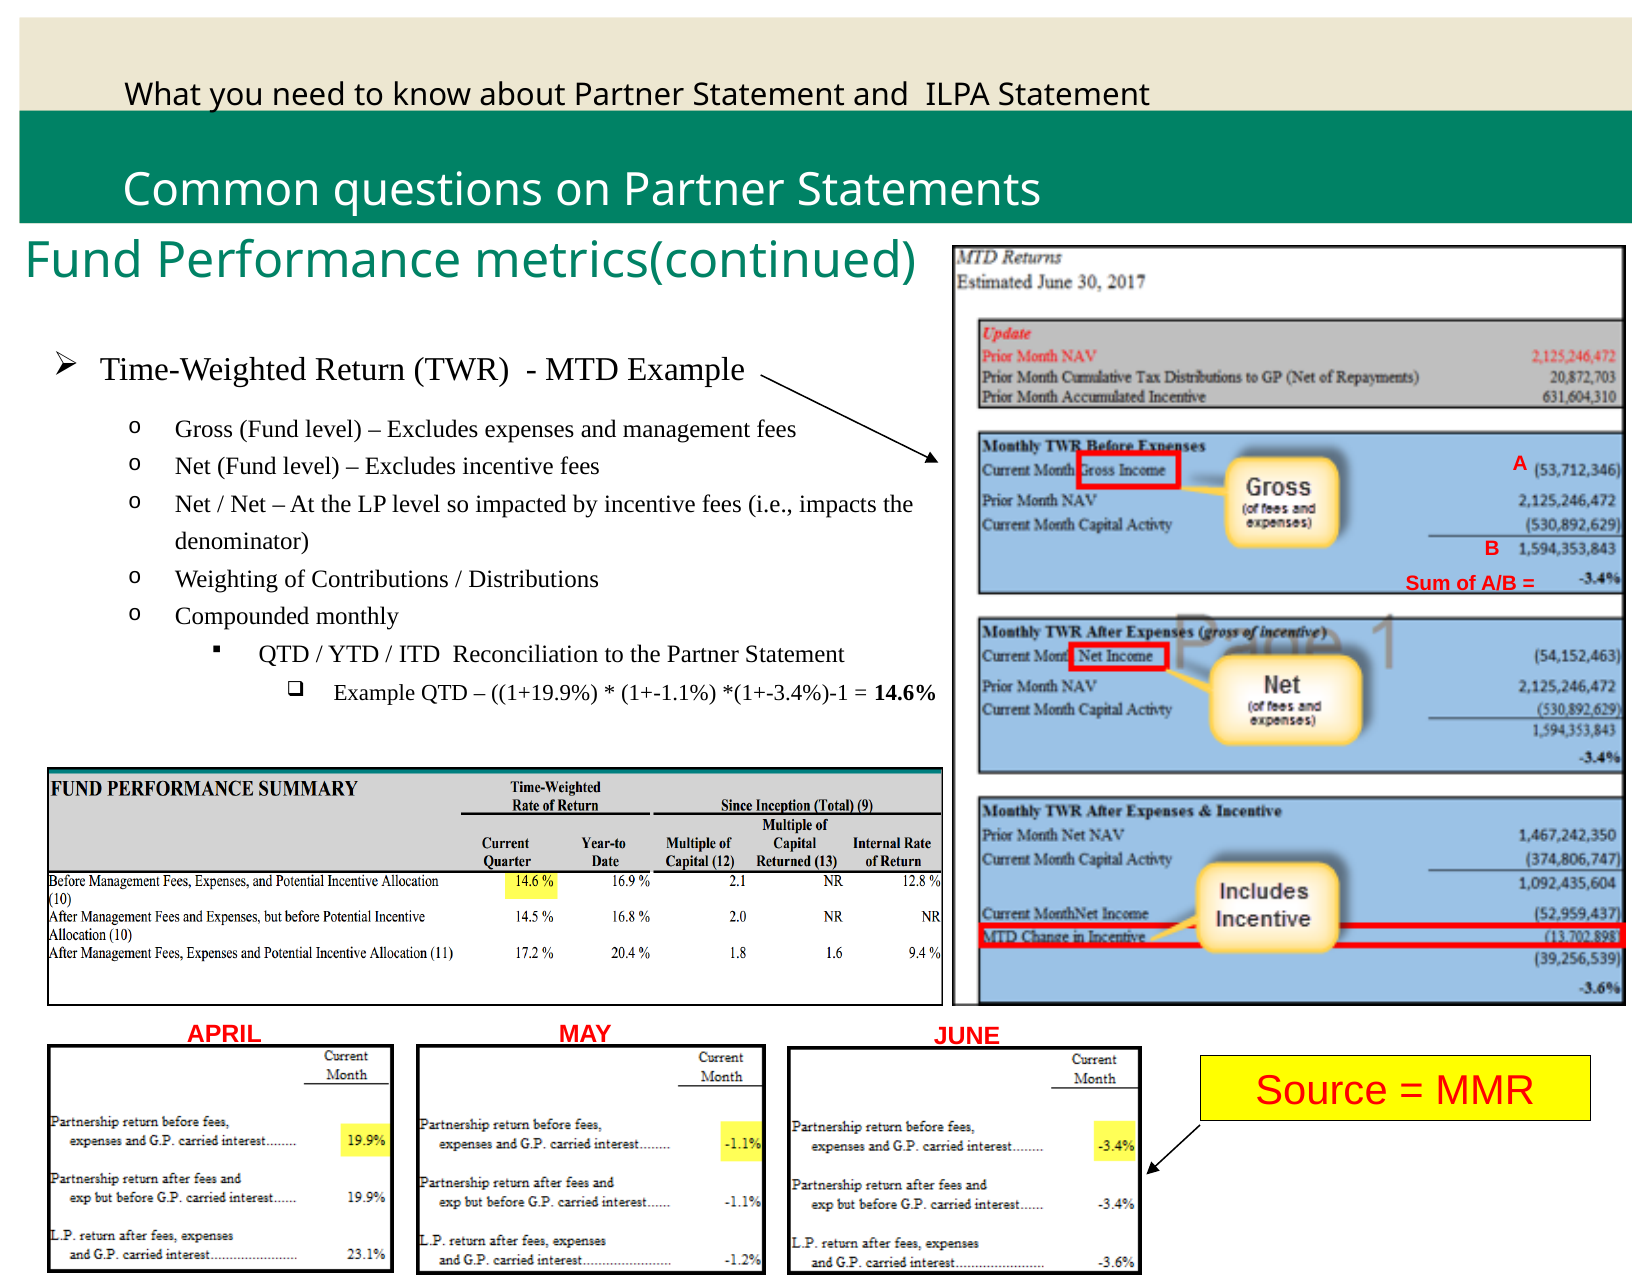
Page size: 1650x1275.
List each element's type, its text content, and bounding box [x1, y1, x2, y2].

picture [47, 1043, 394, 1273]
title Common questions on Partner Statements [105, 142, 1591, 231]
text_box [1146, 1124, 1201, 1175]
picture [47, 767, 943, 1006]
picture [787, 1046, 1142, 1275]
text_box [760, 374, 939, 463]
text_box MAY [409, 1015, 761, 1056]
text_box APRIL [55, 1015, 394, 1043]
picture [415, 1043, 766, 1275]
picture [951, 245, 1627, 1007]
text_box Source = MMR [1200, 1055, 1591, 1121]
list Fund Performance metrics(continued) Time-Weighted Return (TWR) - MTD Example Gross (Fund level) – Excludes expenses and management fees Net (Fund level) – Excludes incentive fees Net / Net – At the LP level so impacted by incentive fees (i.e., impacts the denominator) Weighting of Contributions / Distributions Compounded monthly QTD / YTD / ITD Reconciliation to the Partner Statement Example QTD – ((1+19.9%) * (1+-1.1%) *(1+-3.4%)-1 = 14.6% [24, 249, 939, 1246]
text_box JUNE [791, 1011, 1143, 1047]
